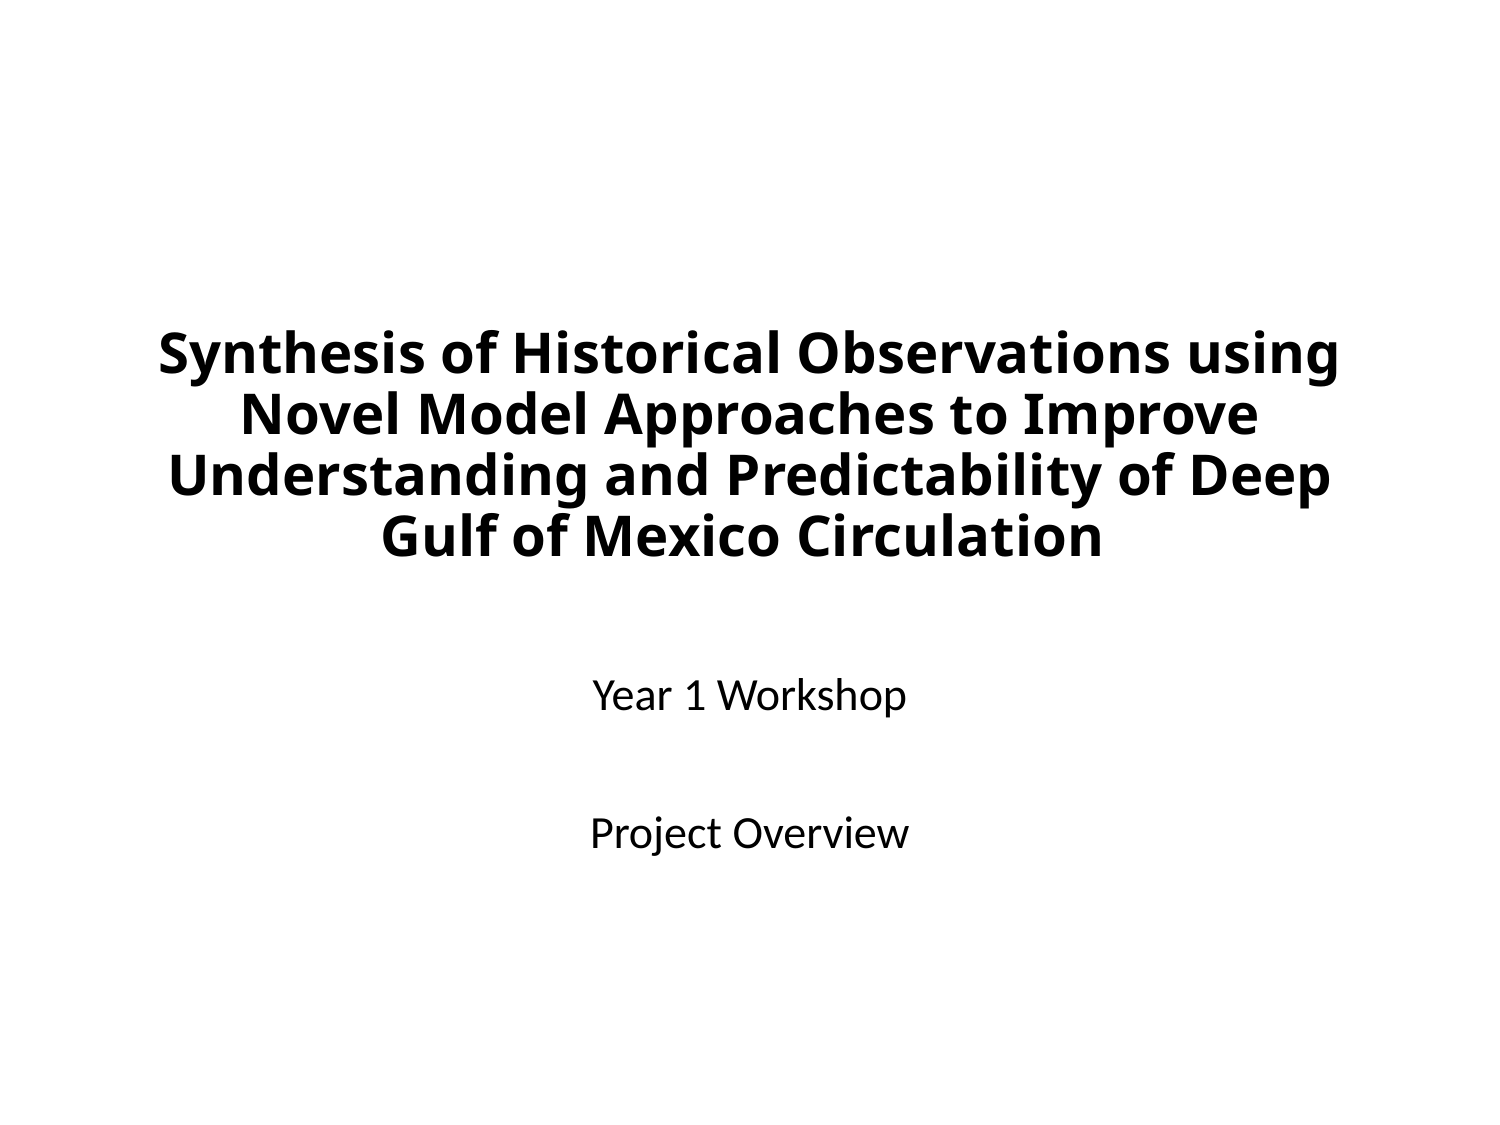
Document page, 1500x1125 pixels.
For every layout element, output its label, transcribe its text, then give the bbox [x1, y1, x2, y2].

title Synthesis of Historical Observations using Novel Model Approaches to Improve Understanding and Predictability of Deep Gulf of Mexico Circulation [112, 184, 1388, 576]
subtitle Year 1 Workshop Project Overview [187, 663, 1313, 868]
